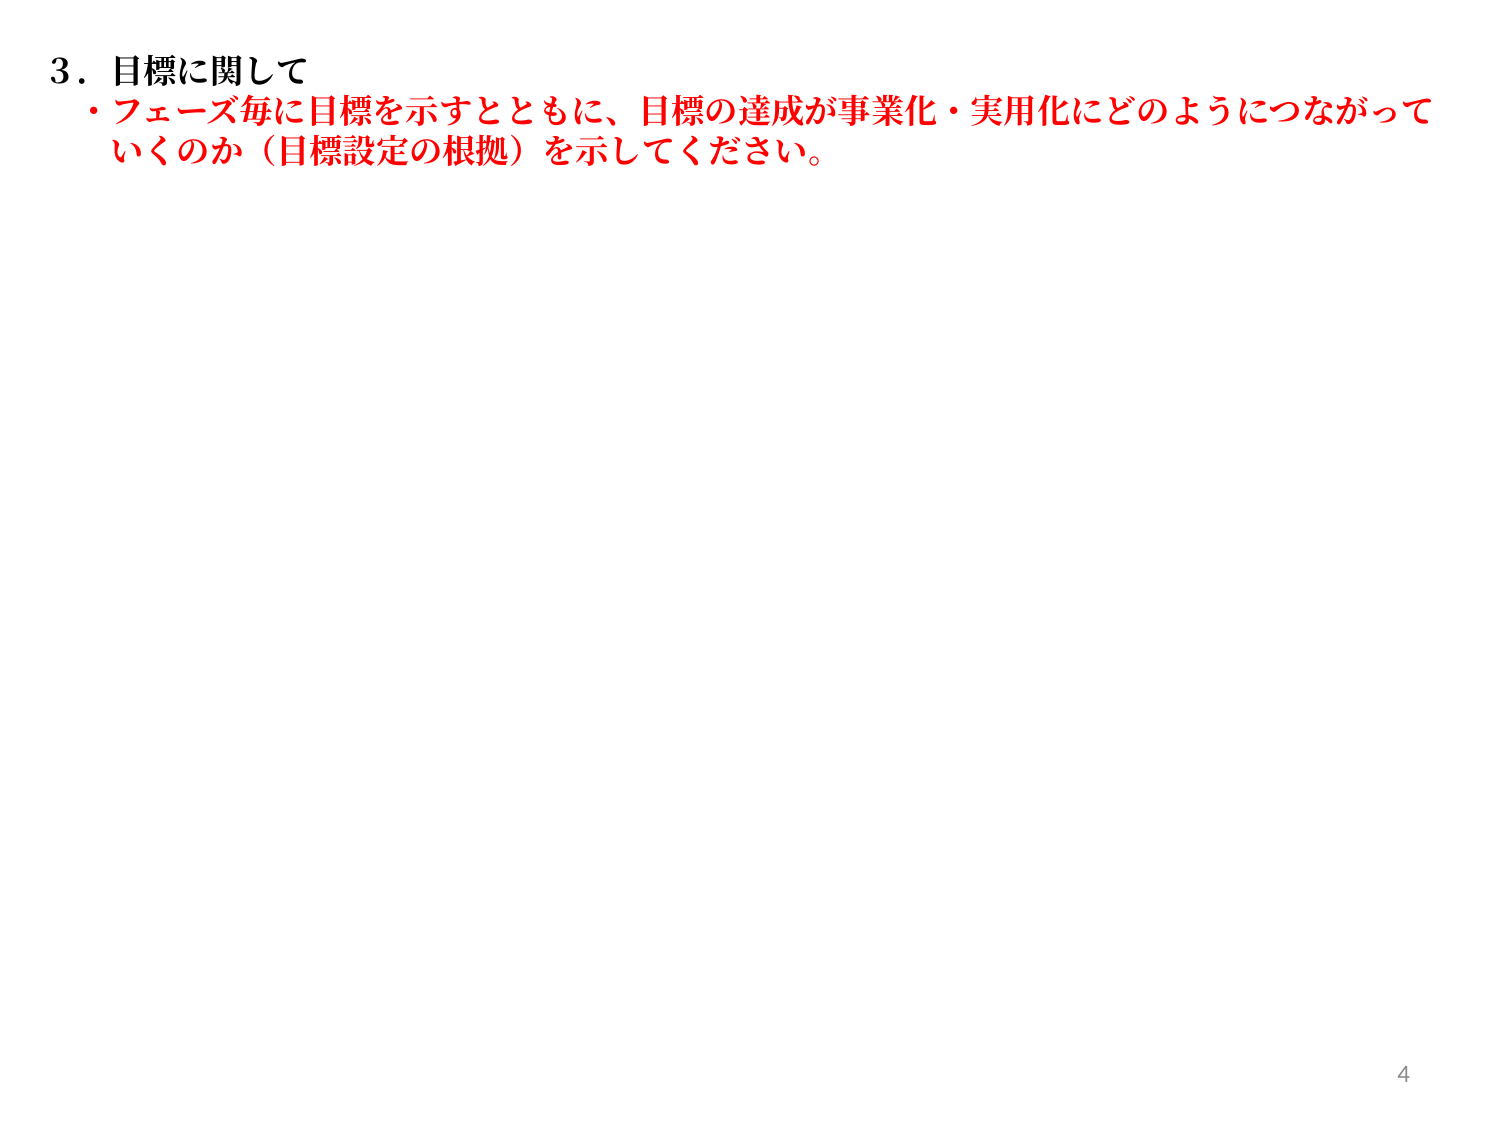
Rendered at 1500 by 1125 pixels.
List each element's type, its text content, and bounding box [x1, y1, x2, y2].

slide_number 4 [1074, 1042, 1425, 1103]
text_box ３．目標に関して ・フェーズ毎に目標を示すとともに、目標の達成が事業化・実用化にどのようにつながって いくのか（目標設定の根拠）を示してください。 [29, 42, 1495, 303]
